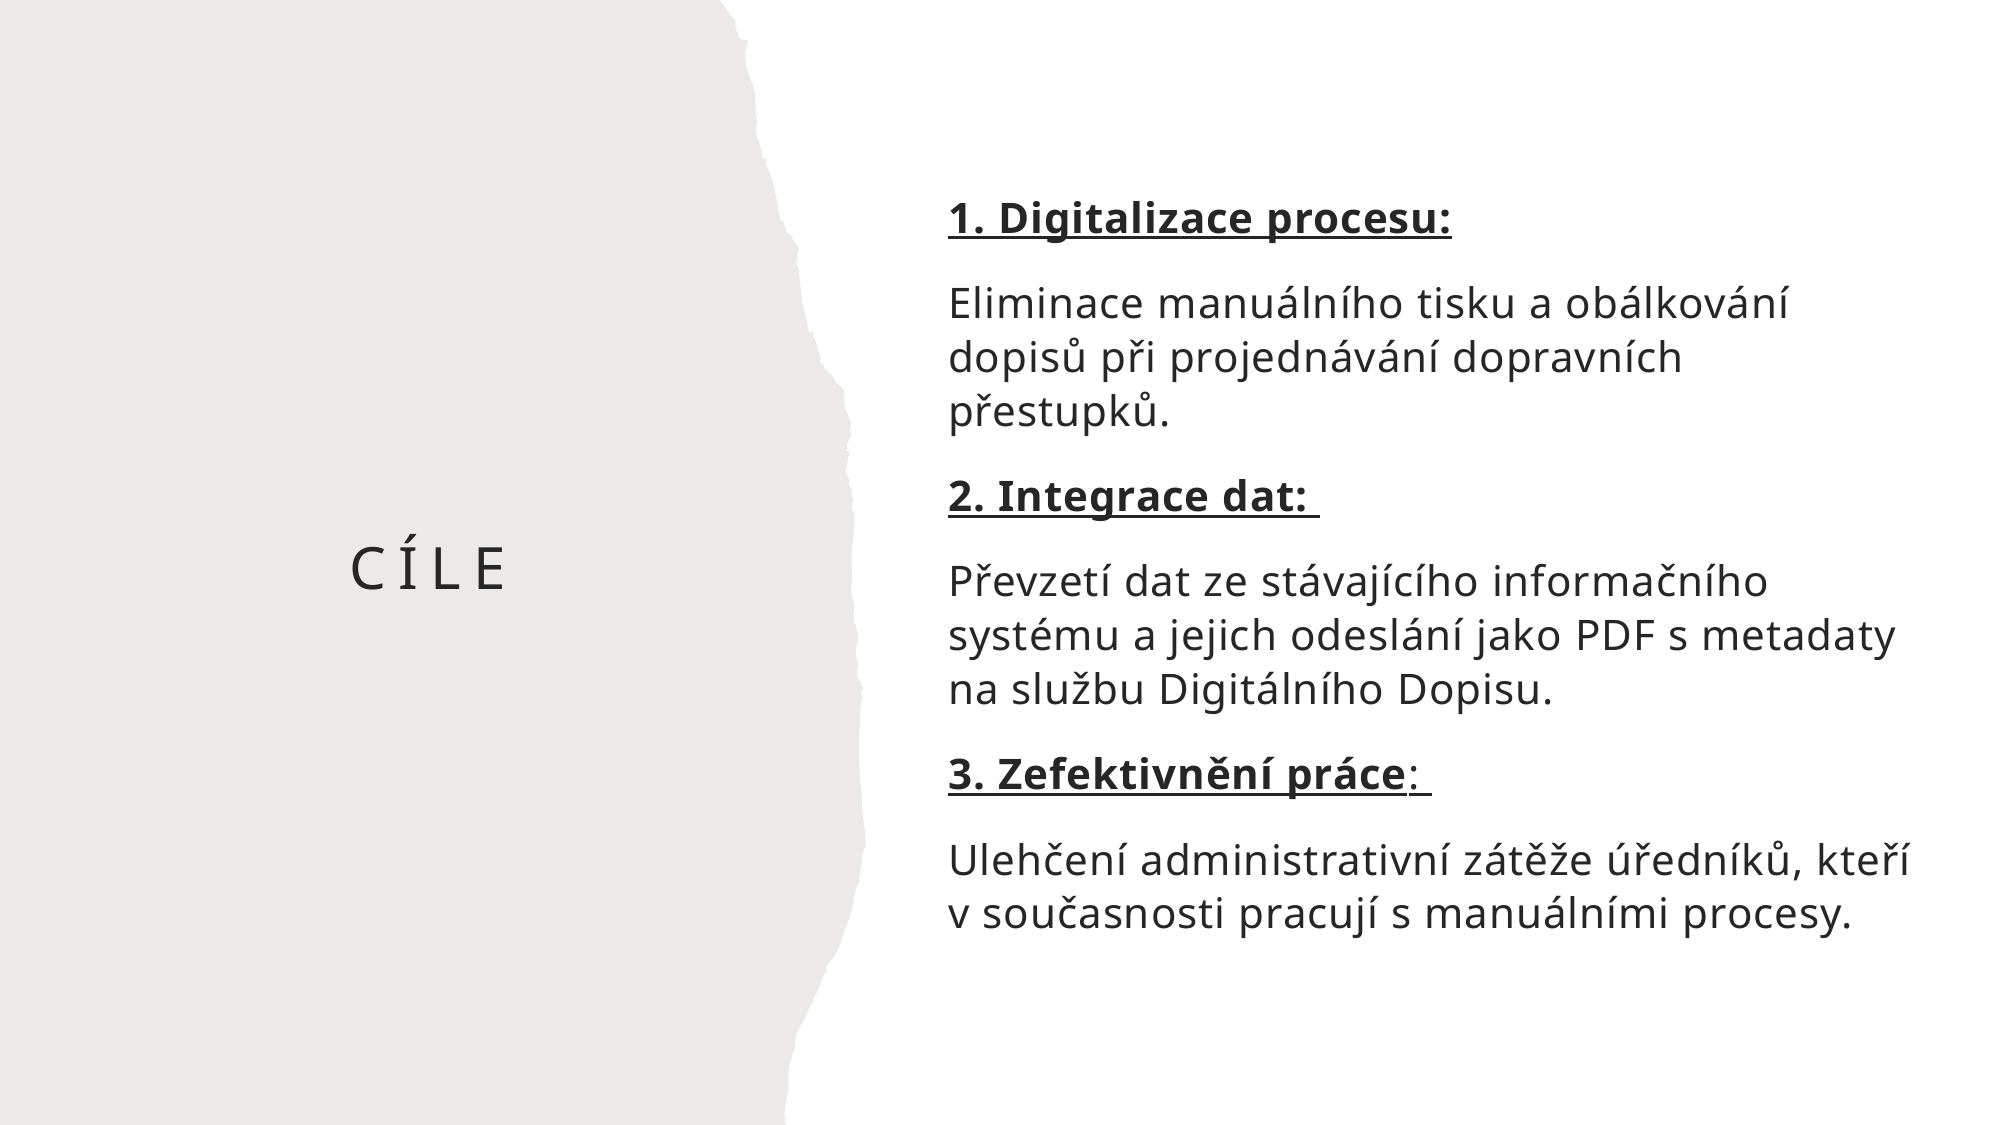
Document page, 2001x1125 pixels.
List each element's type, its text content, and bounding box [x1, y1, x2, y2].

text_box [722, 0, 2000, 1125]
list 1. Digitalizace procesu: Eliminace manuálního tisku a obálkování dopisů při projednávání dopravních přestupků. 2. Integrace dat: Převzetí dat ze stávajícího informačního systému a jejich odeslání jako PDF s metadaty na službu Digitálního Dopisu. 3. Zefektivnění práce: Ulehčení administrativní zátěže úředníků, kteří v současnosti pracují s manuálními procesy. [933, 149, 1933, 975]
text_box [0, 0, 867, 1125]
title cíle [116, 256, 739, 869]
